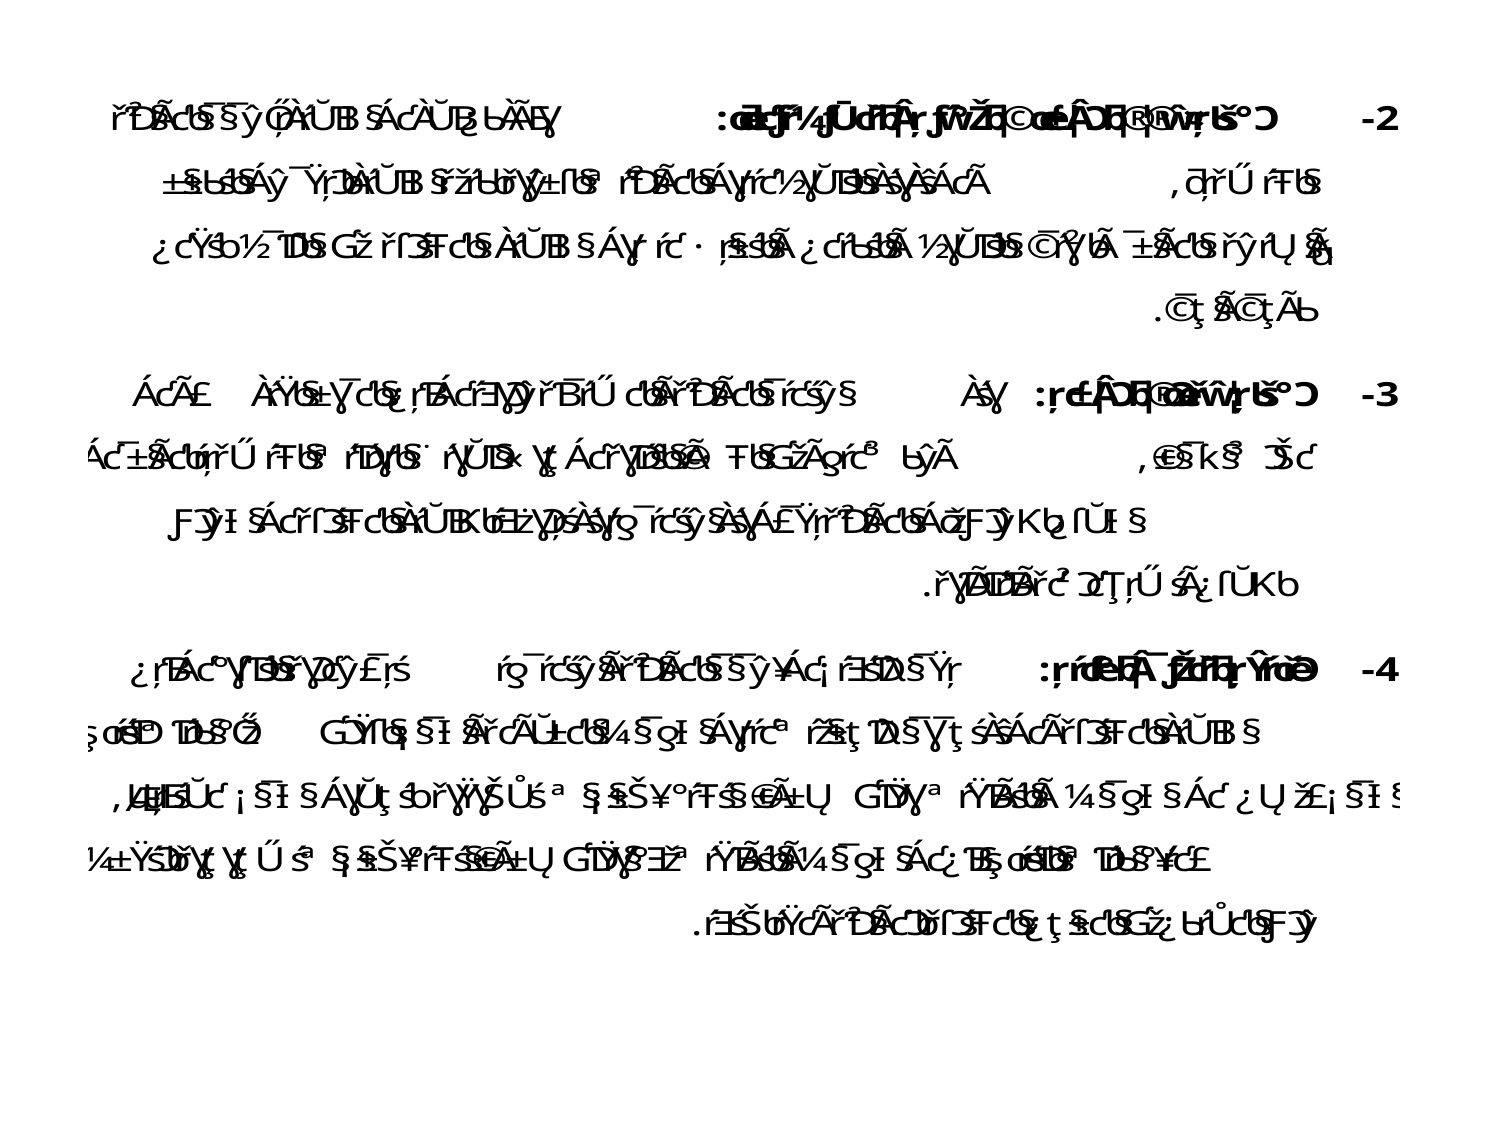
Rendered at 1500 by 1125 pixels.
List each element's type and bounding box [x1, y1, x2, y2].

picture [88, 7, 1400, 980]
